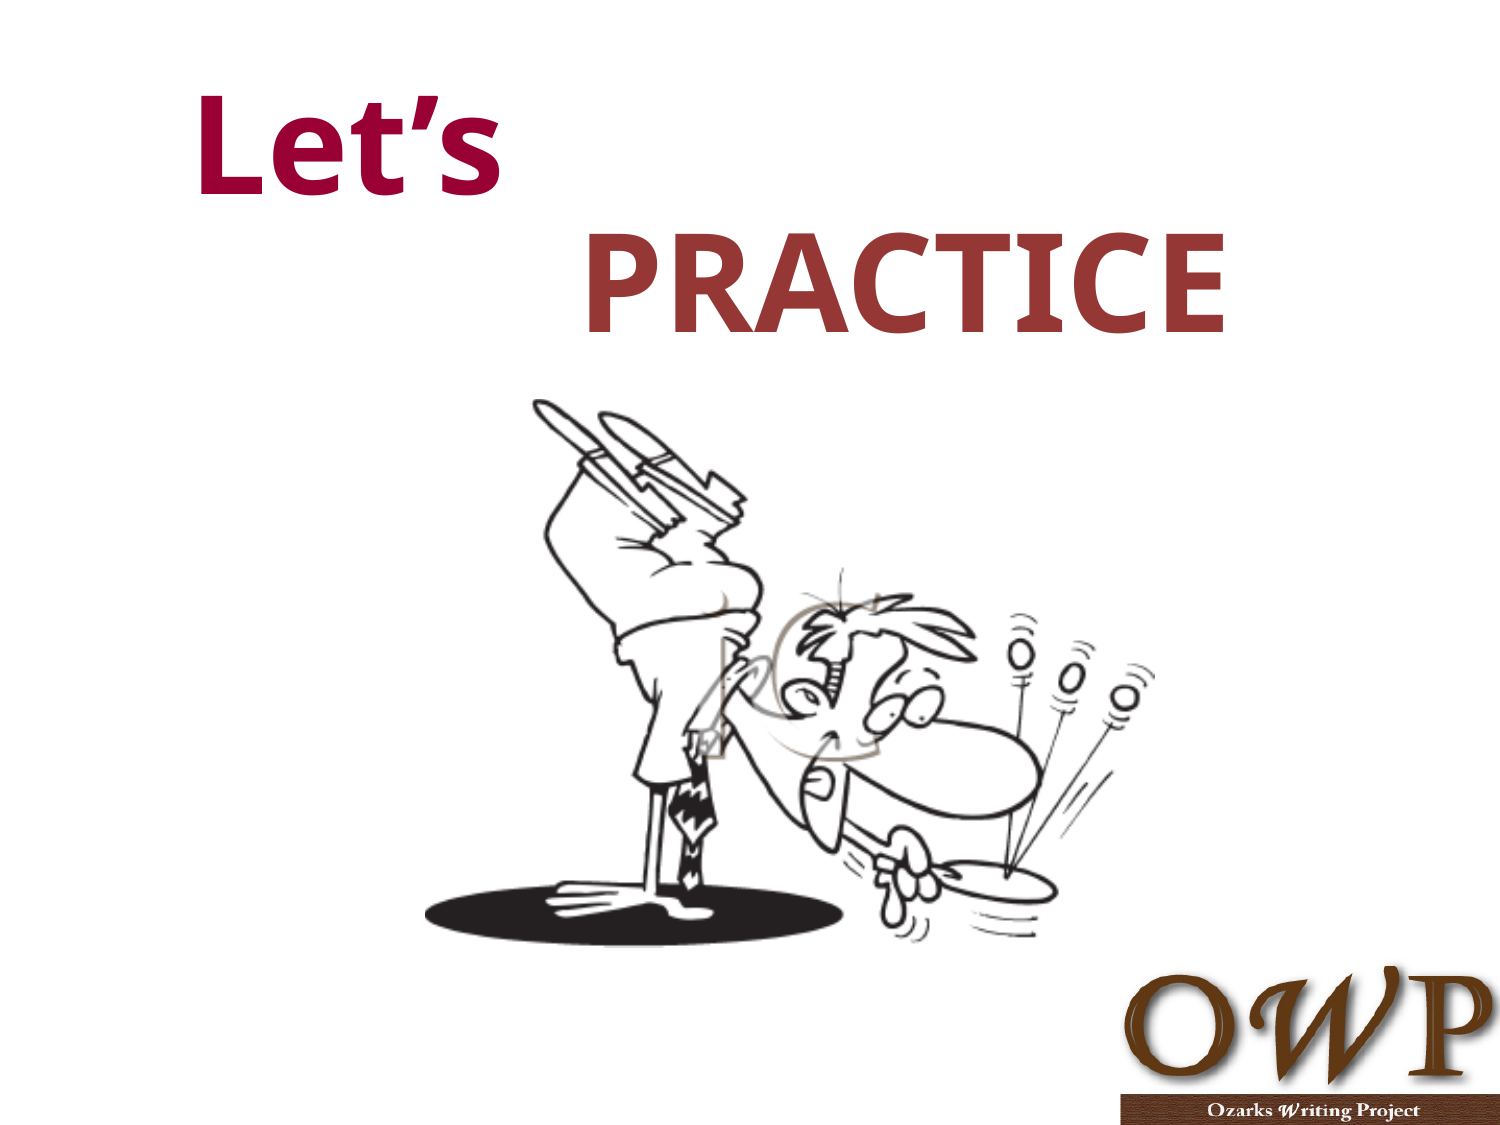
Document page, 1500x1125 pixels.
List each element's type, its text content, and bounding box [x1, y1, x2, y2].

picture [1120, 957, 1500, 1125]
text_box Let’s [174, 50, 638, 230]
picture [424, 399, 1155, 949]
text_box PRACTICE [562, 187, 1313, 368]
